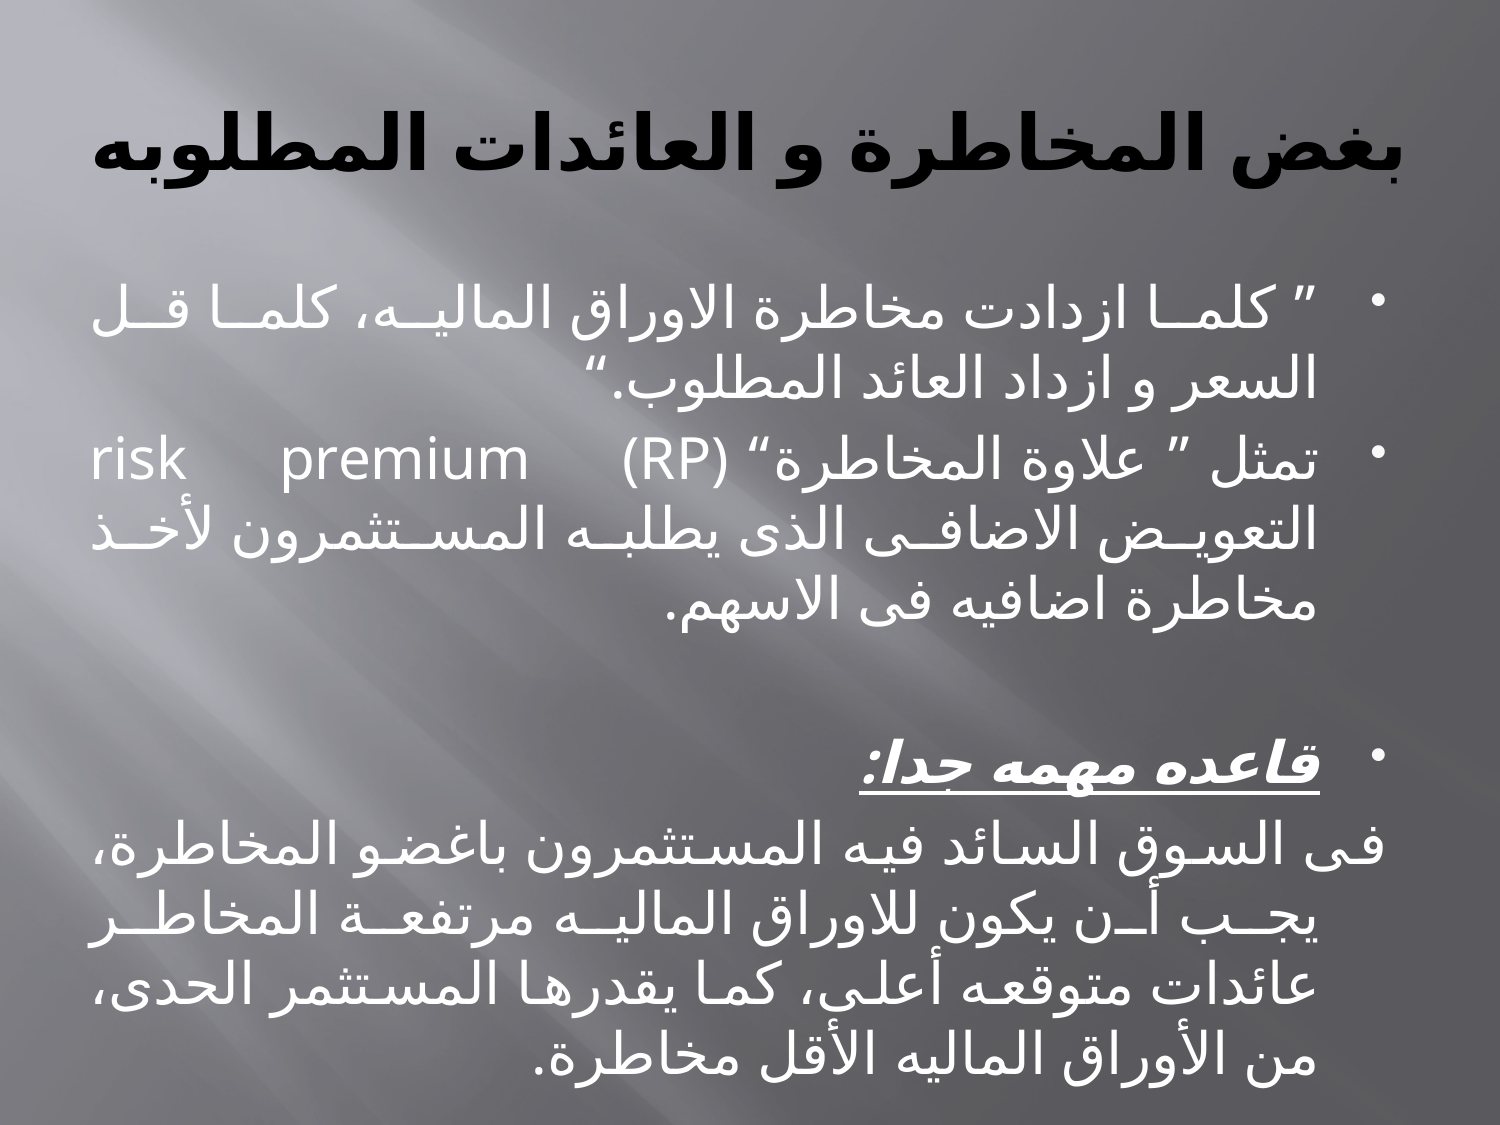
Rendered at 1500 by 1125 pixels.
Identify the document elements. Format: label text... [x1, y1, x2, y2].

list ” كلما ازدادت مخاطرة الاوراق الماليه، كلما قل السعر و ازداد العائد المطلوب.“ تمثل ” علاوة المخاطرة“ risk premium (RP) التعويض الاضافى الذى يطلبه المستثمرون لأخذ مخاطرة اضافيه فى الاسهم. قاعده مهمه جدا: فى السوق السائد فيه المستثمرون باغضو المخاطرة، يجب أن يكون للاوراق الماليه مرتفعة المخاطر عائدات متوقعه أعلى، كما يقدرها المستثمر الحدى، من الأوراق الماليه الأقل مخاطرة. [75, 262, 1425, 1035]
title بغض المخاطرة و العائدات المطلوبه [75, 45, 1425, 233]
